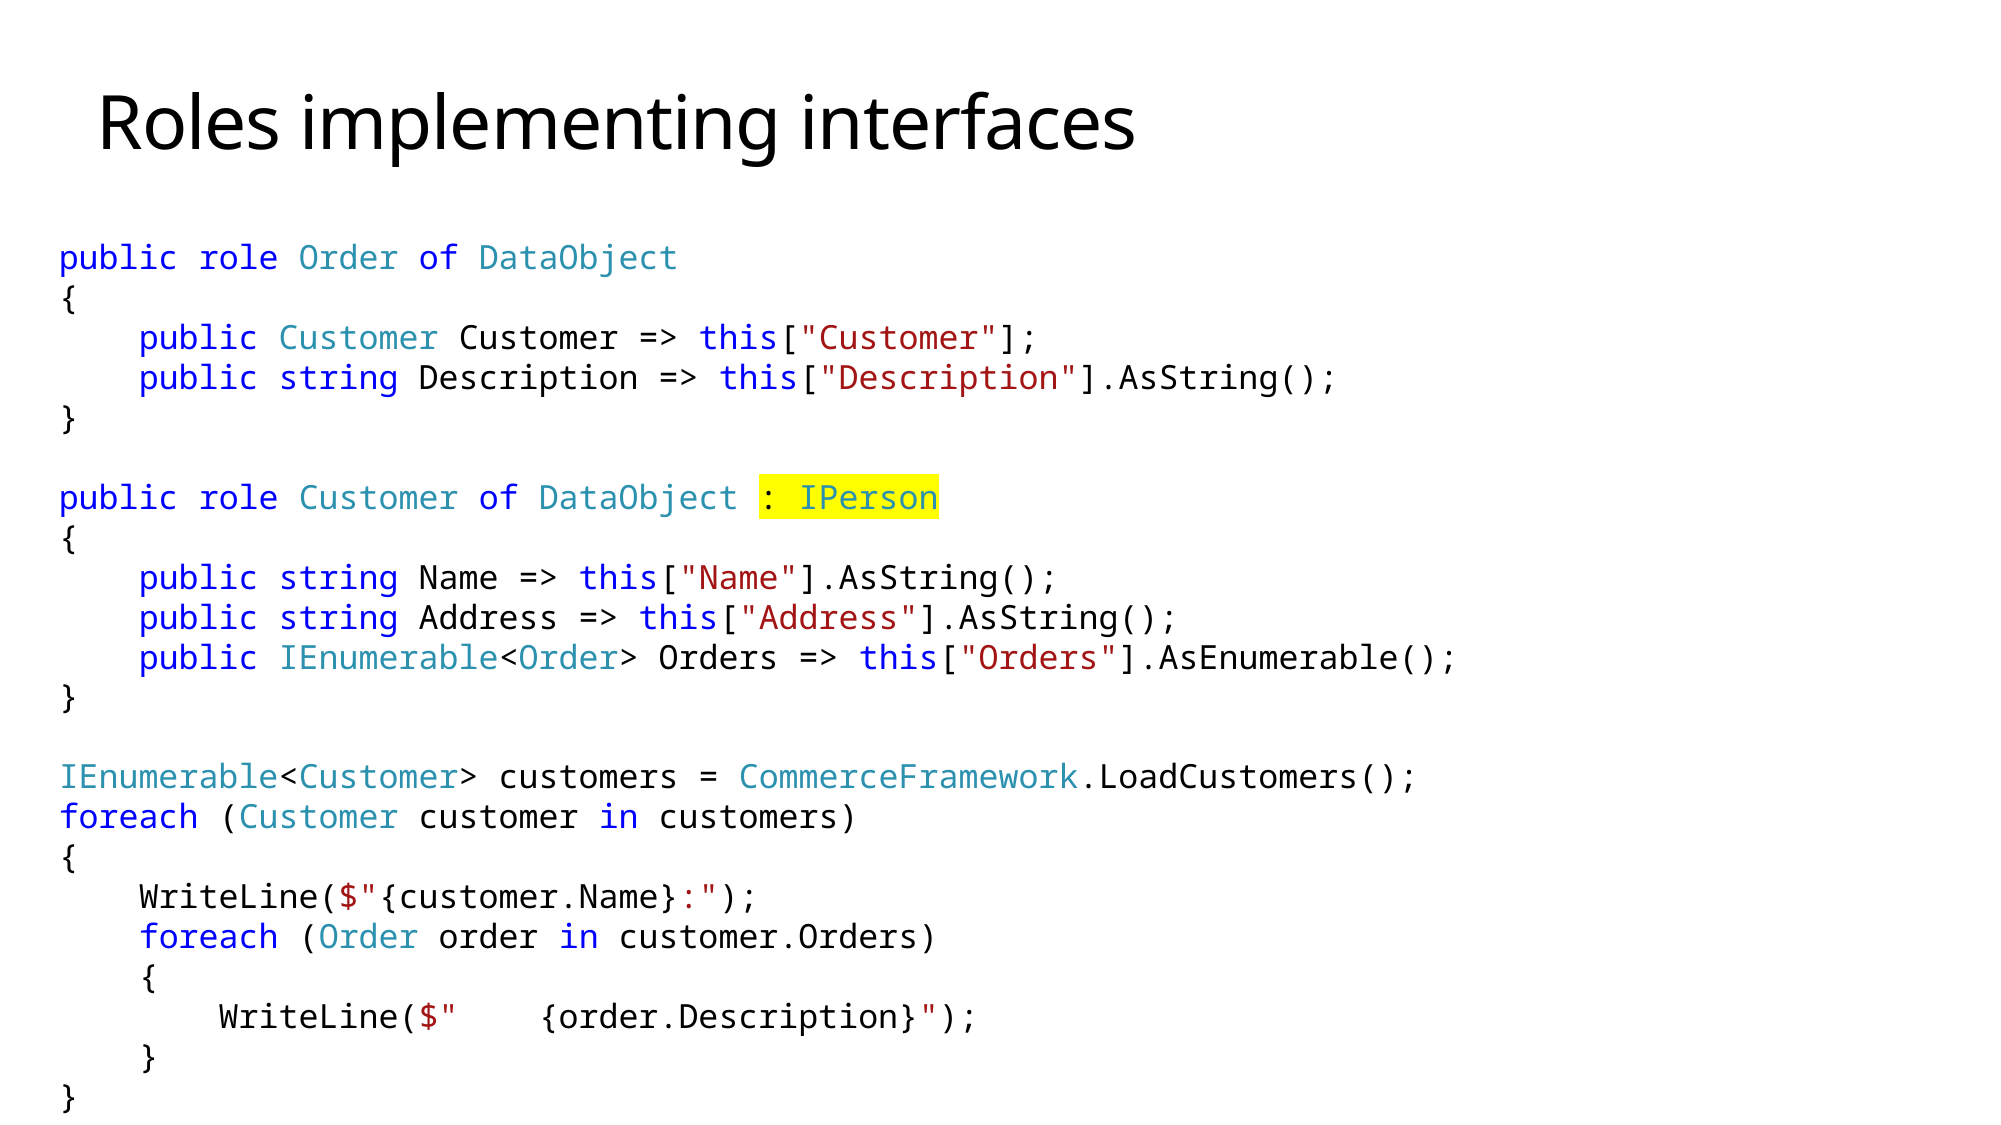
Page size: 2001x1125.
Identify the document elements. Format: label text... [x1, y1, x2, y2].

title Roles implementing interfaces [96, 75, 1904, 166]
text_box public role Order of DataObject { public Customer Customer => this["Customer"]; public string Description => this["Description"].AsString(); } public role Customer of DataObject : IPerson { public string Name => this["Name"].AsString(); public string Address => this["Address"].AsString(); public IEnumerable<Order> Orders => this["Orders"].AsEnumerable(); } IEnumerable<Customer> customers = CommerceFramework.LoadCustomers(); foreach (Customer customer in customers) { WriteLine($"{customer.Name}:"); foreach (Order order in customer.Orders) { WriteLine($" {order.Description}"); } } [43, 229, 1956, 1099]
